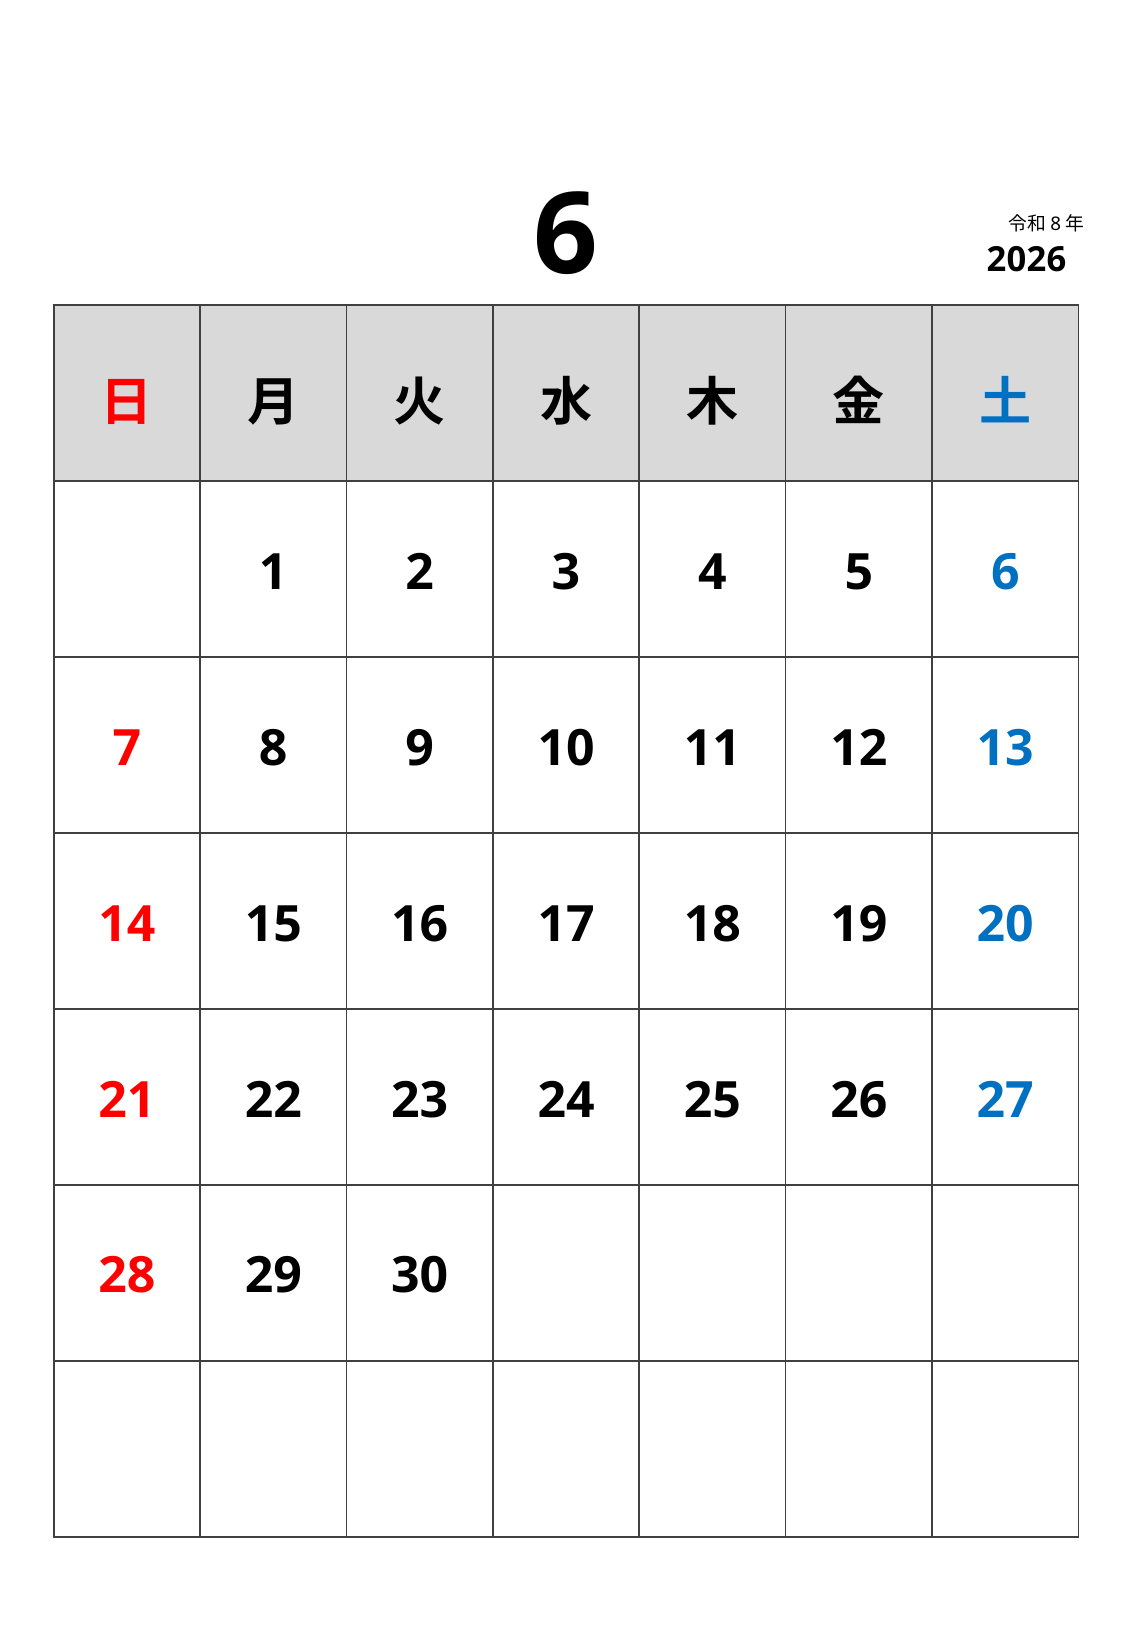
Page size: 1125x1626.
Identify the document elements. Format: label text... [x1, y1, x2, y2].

table_cell 14 [55, 834, 199, 1008]
table_cell 11 [640, 658, 785, 832]
table_cell 17 [494, 834, 638, 1008]
table_cell [933, 1362, 1078, 1536]
table_cell [640, 1186, 785, 1360]
table_cell 19 [786, 834, 931, 1008]
table_cell 6 [933, 482, 1078, 656]
table_cell 24 [494, 1010, 638, 1184]
table_cell 13 [933, 658, 1078, 832]
table_header 日 [55, 306, 199, 480]
table_cell [201, 1362, 346, 1536]
table_cell 27 [933, 1010, 1078, 1184]
table_cell [494, 1362, 638, 1536]
table_header 土 [933, 306, 1078, 480]
table_cell [640, 1362, 785, 1536]
text_box 2026 [971, 229, 1082, 287]
table_cell 10 [494, 658, 638, 832]
table_cell 4 [640, 482, 785, 656]
table_cell [55, 482, 199, 656]
table_cell 16 [347, 834, 492, 1008]
table_cell 2 [347, 482, 492, 656]
table_cell 28 [55, 1186, 199, 1360]
table_cell 3 [494, 482, 638, 656]
table_header 火 [347, 306, 492, 480]
table_header 水 [494, 306, 638, 480]
table_header 金 [786, 306, 931, 480]
text_box 令和8年 [993, 204, 1100, 242]
table_cell 12 [786, 658, 931, 832]
table_cell 30 [347, 1186, 492, 1360]
text_box 6 [518, 152, 614, 304]
table_cell 7 [55, 658, 199, 832]
table_cell [347, 1362, 492, 1536]
table_cell [933, 1186, 1078, 1360]
table_cell 25 [640, 1010, 785, 1184]
table_header 月 [201, 306, 346, 480]
table_cell 21 [55, 1010, 199, 1184]
table_cell [494, 1186, 638, 1360]
table_cell 5 [786, 482, 931, 656]
table_cell 8 [201, 658, 346, 832]
table_cell 18 [640, 834, 785, 1008]
table_cell 15 [201, 834, 346, 1008]
table_cell [786, 1186, 931, 1360]
table_cell [55, 1362, 199, 1536]
table_cell 20 [933, 834, 1078, 1008]
table_header 木 [640, 306, 785, 480]
table_cell 1 [201, 482, 346, 656]
table_cell [786, 1362, 931, 1536]
table_cell 26 [786, 1010, 931, 1184]
table_cell 22 [201, 1010, 346, 1184]
table_cell 29 [201, 1186, 346, 1360]
table_cell 23 [347, 1010, 492, 1184]
table_cell 9 [347, 658, 492, 832]
